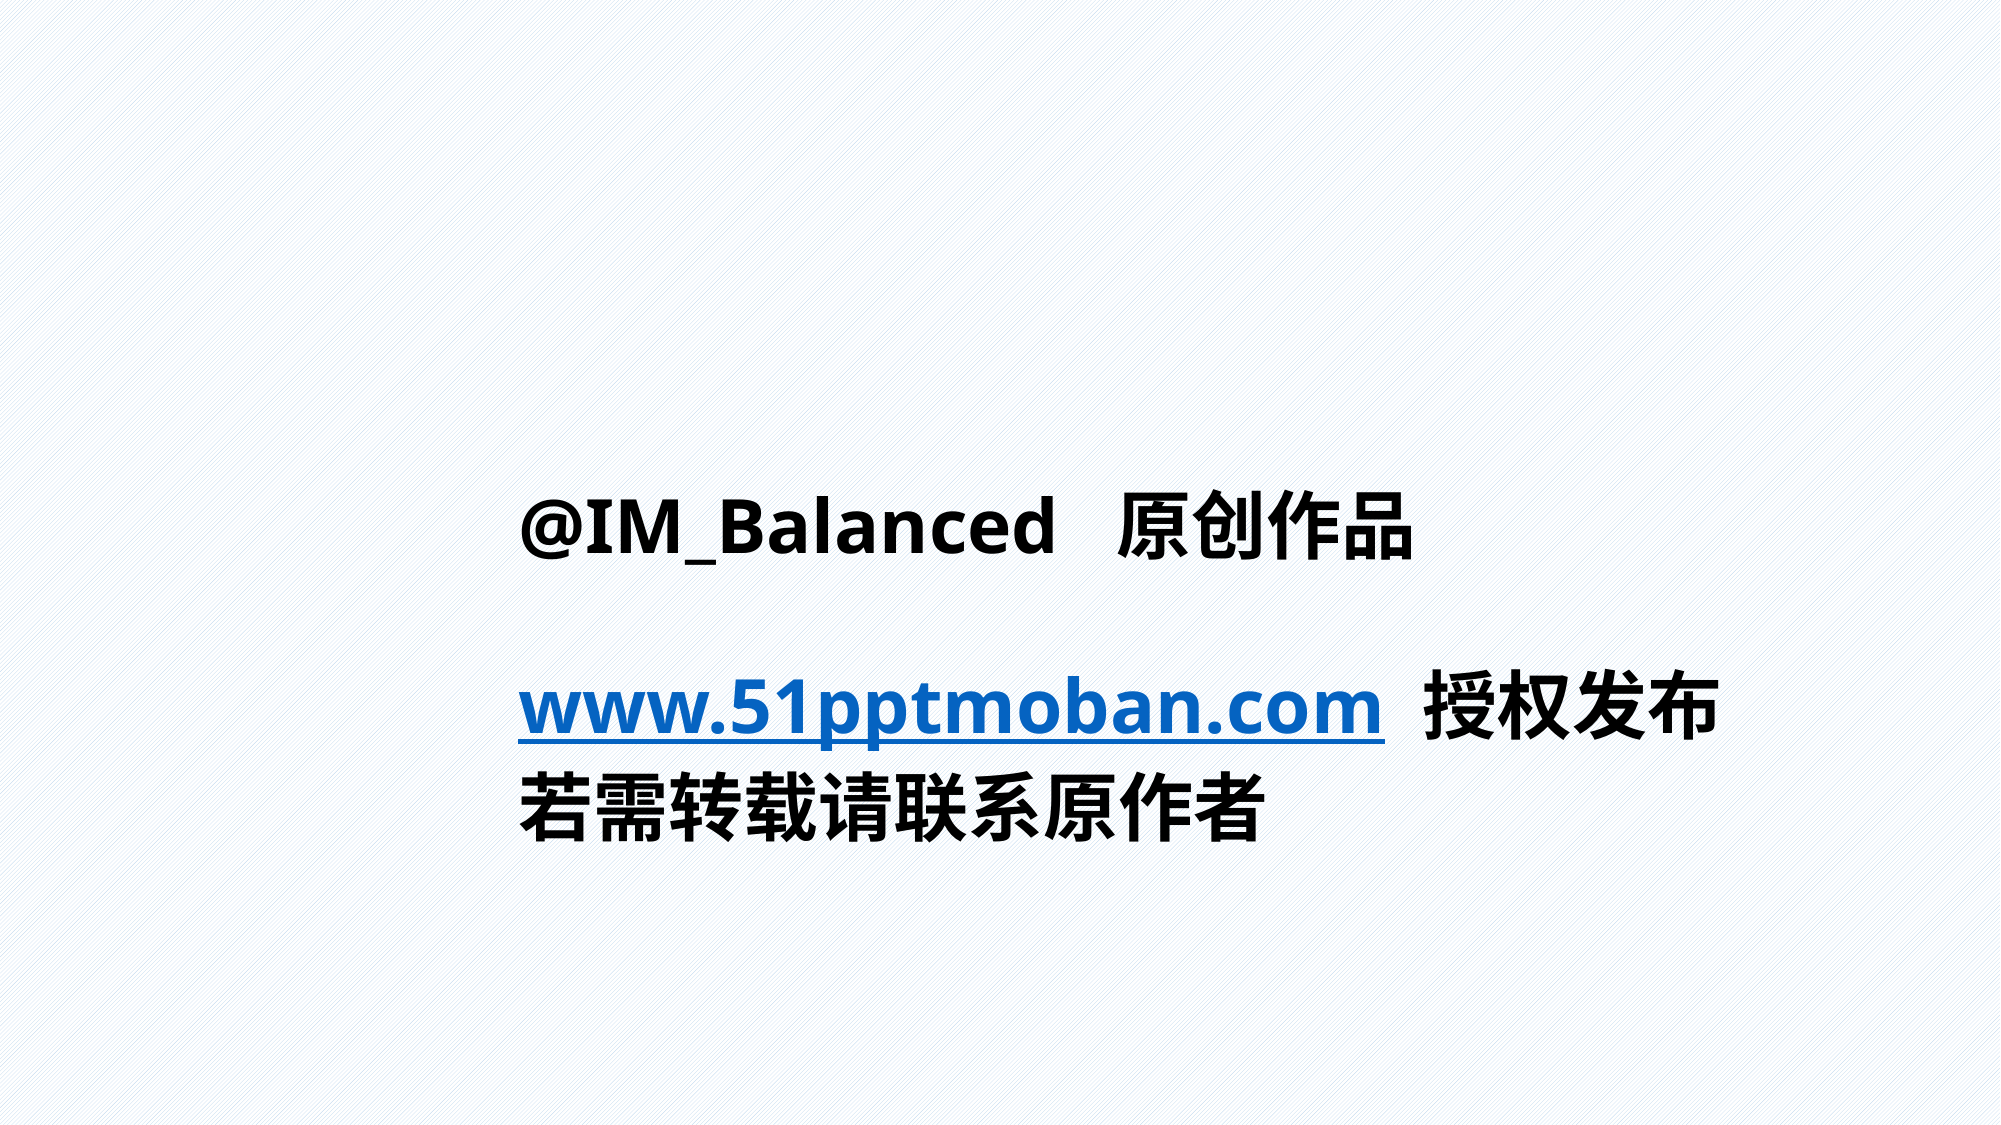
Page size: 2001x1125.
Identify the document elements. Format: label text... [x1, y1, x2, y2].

text_box @IM_Balanced 原创作品 www.51pptmoban.com 授权发布 若需转载请联系原作者 [503, 471, 1738, 858]
